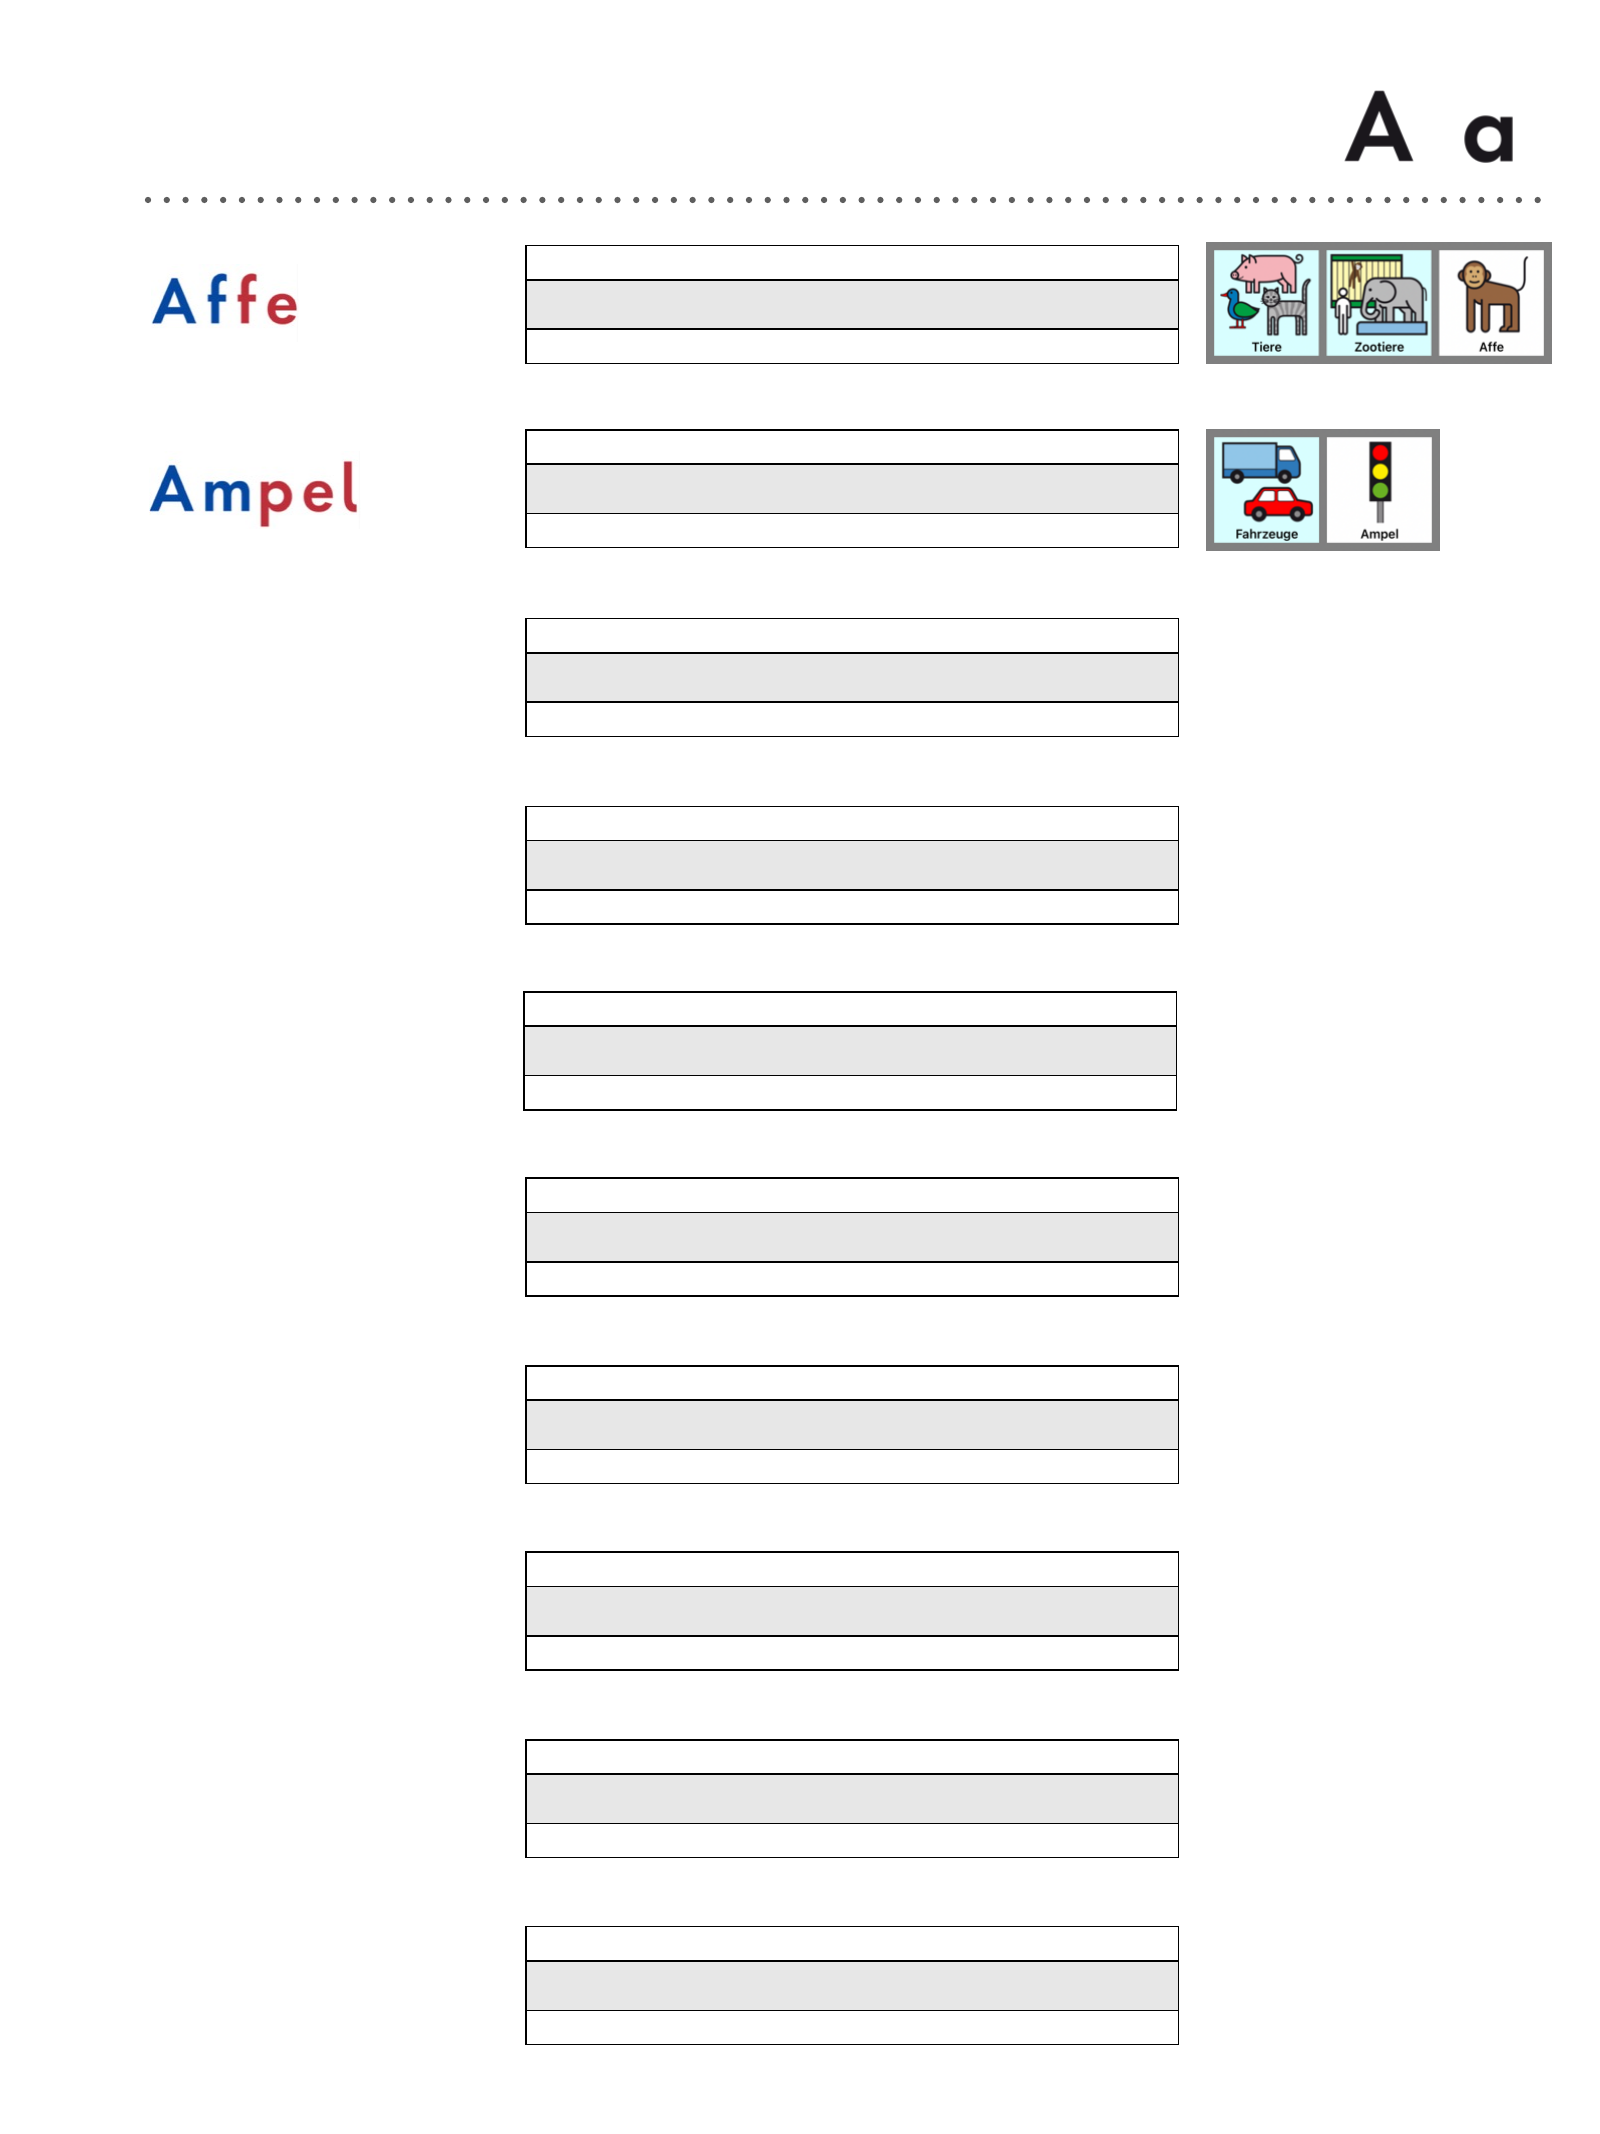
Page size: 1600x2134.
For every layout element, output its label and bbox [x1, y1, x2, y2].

text_box [525, 429, 1179, 548]
text_box [525, 1551, 1179, 1671]
picture [150, 264, 299, 343]
text_box [525, 1926, 1179, 2045]
text_box [523, 991, 1177, 1111]
picture [148, 451, 361, 530]
picture [1306, 67, 1562, 190]
text_box [525, 1739, 1179, 1858]
text_box [525, 1177, 1179, 1297]
text_box [525, 245, 1179, 364]
text_box [525, 806, 1179, 925]
picture [1206, 242, 1553, 364]
picture [1206, 429, 1440, 551]
text_box [525, 618, 1179, 737]
text_box [525, 1365, 1179, 1484]
